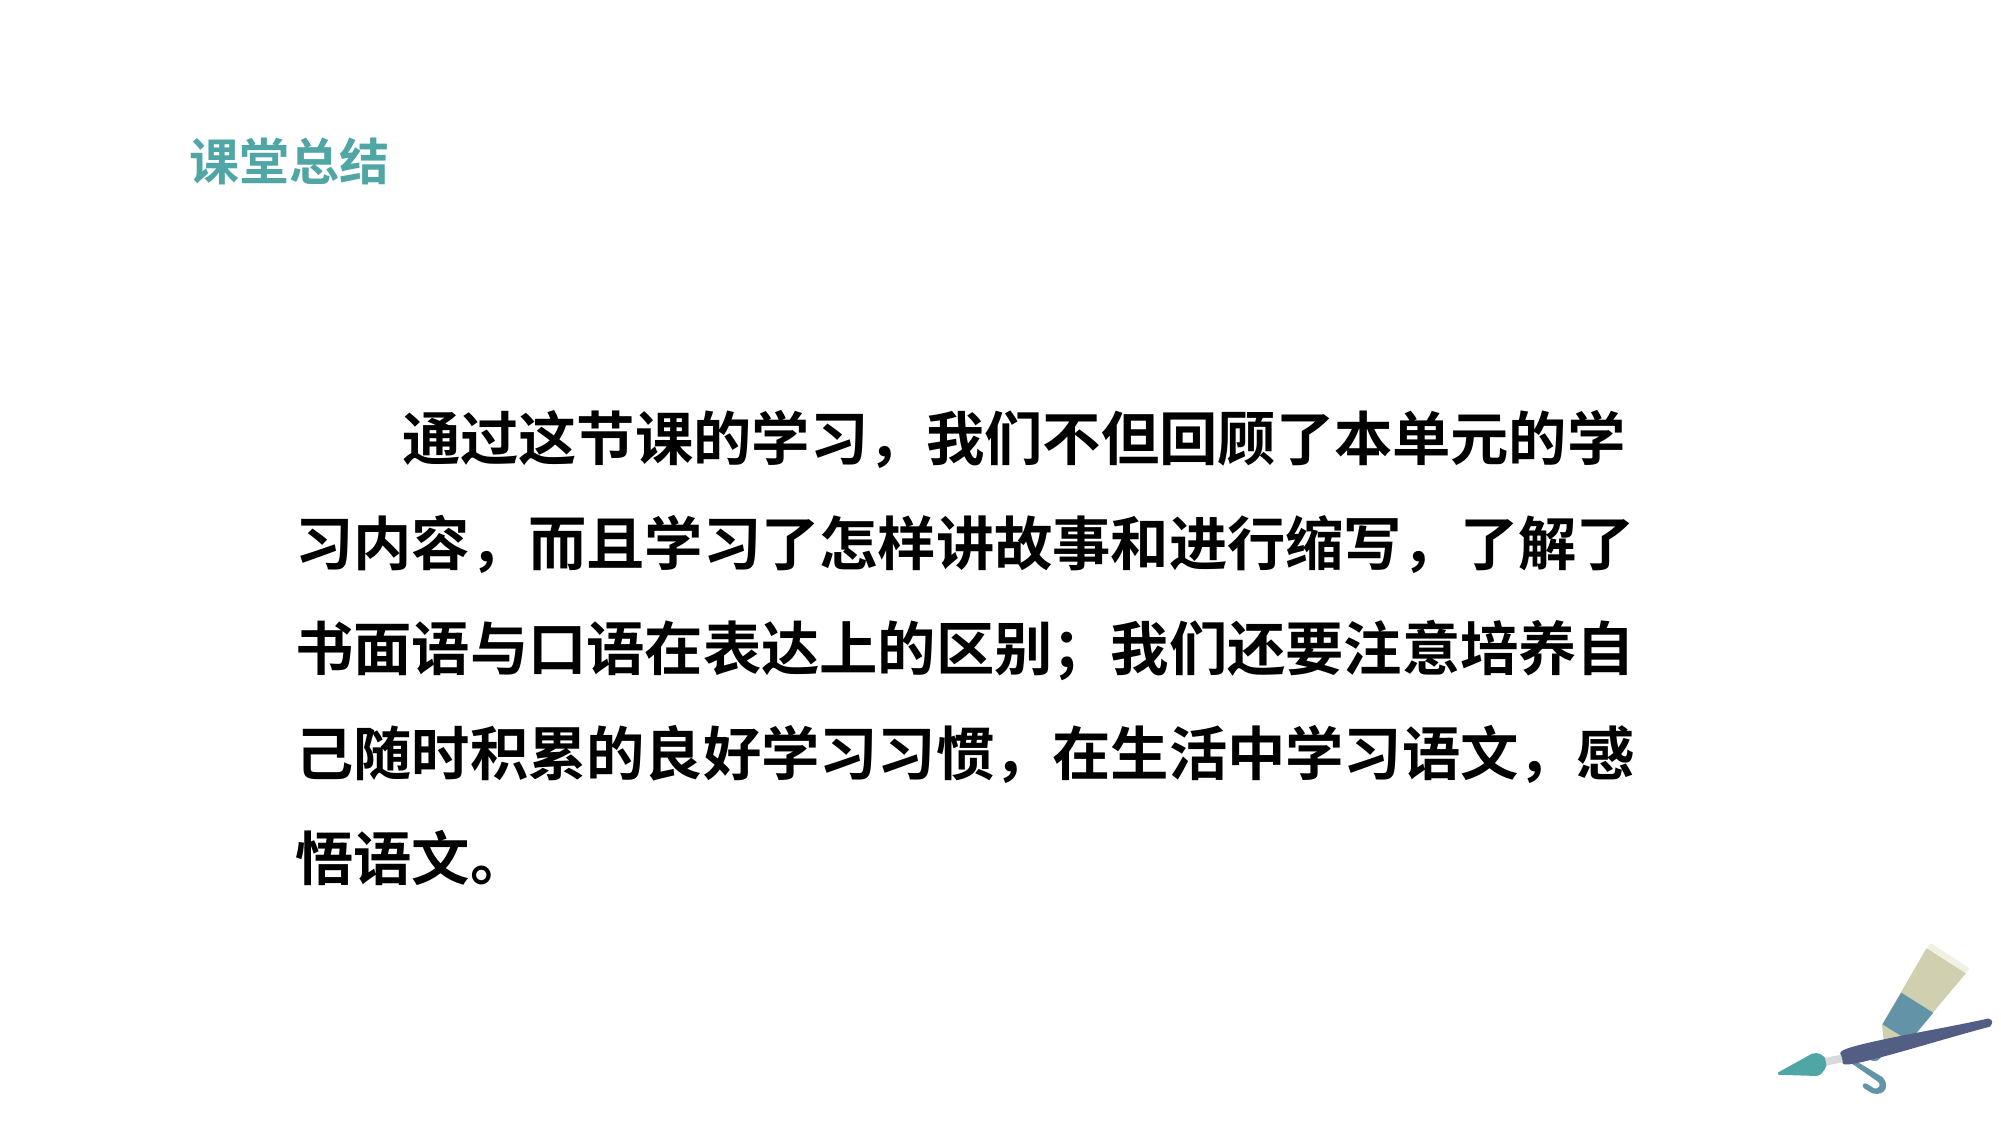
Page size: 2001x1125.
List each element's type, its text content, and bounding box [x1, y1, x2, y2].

text_box 课堂总结 [174, 123, 405, 199]
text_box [1811, 945, 1974, 1125]
text_box 通过这节课的学习，我们不但回顾了本单元的学习内容，而且学习了怎样讲故事和进行缩写，了解了书面语与口语在表达上的区别；我们还要注意培养自己随时积累的良好学习习惯，在生活中学习语文，感悟语文。 [280, 359, 1677, 1110]
